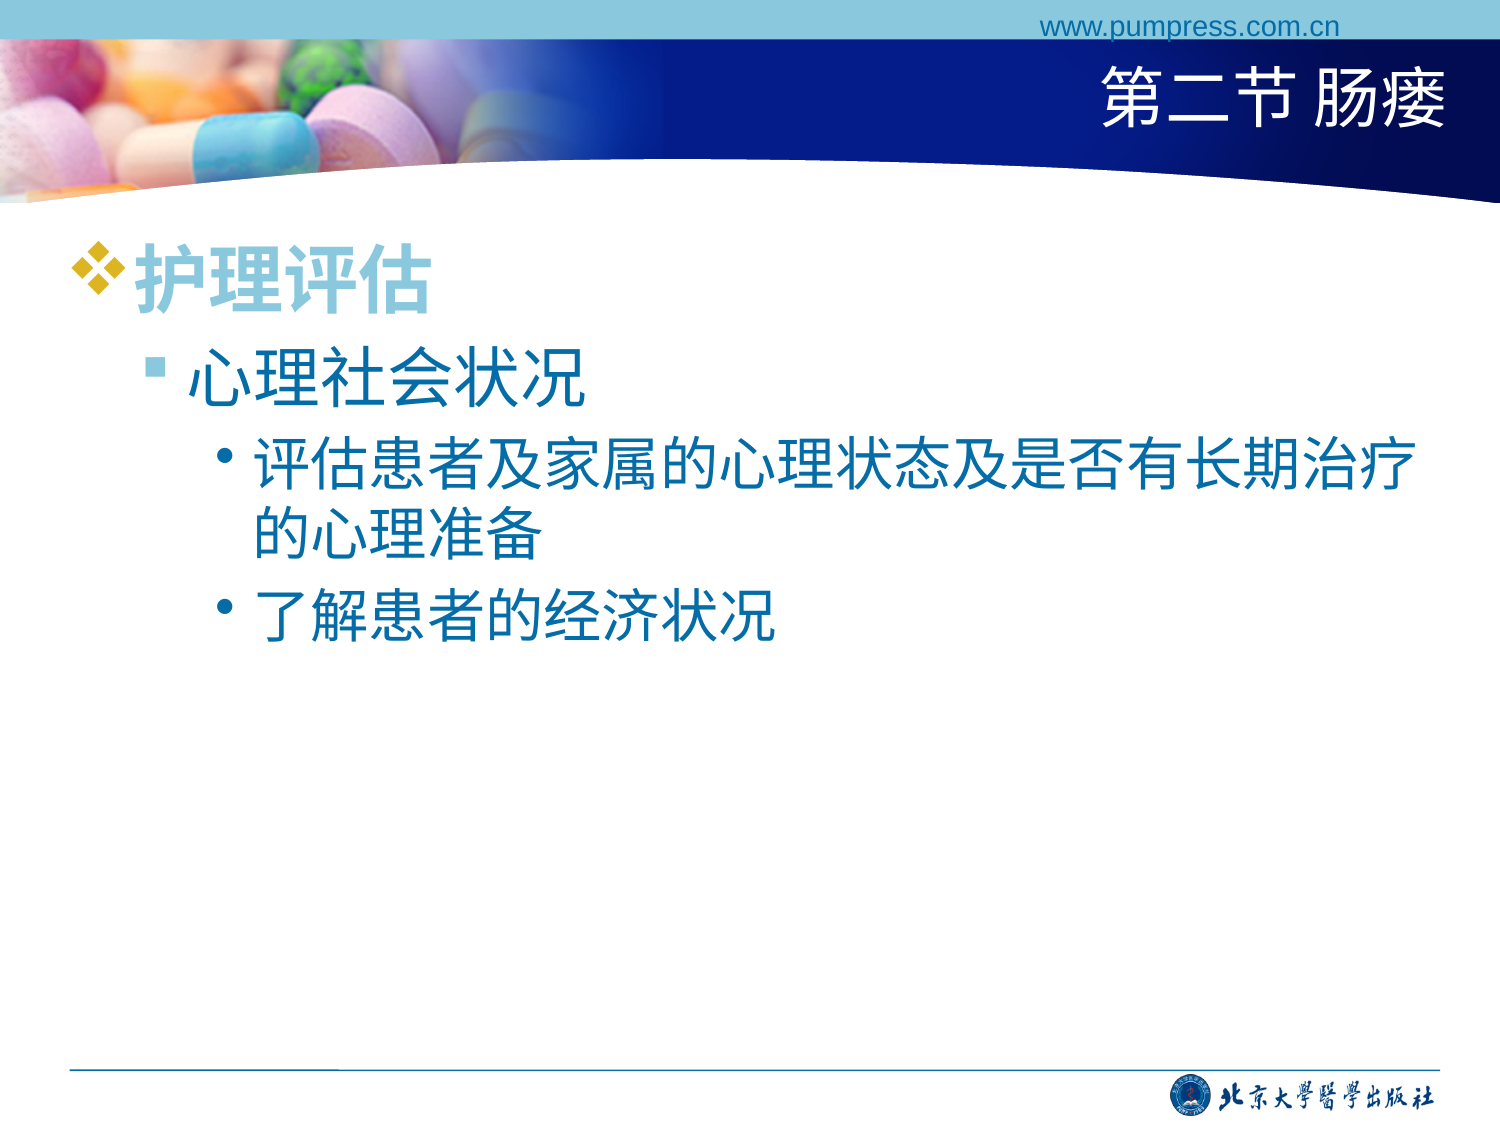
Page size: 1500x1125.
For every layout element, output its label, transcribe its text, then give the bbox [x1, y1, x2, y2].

title 第二节 肠瘘 [137, 49, 1463, 143]
list 护理评估 心理社会状况 评估患者及家属的心理状态及是否有长期治疗的心理准备 了解患者的经济状况 [49, 224, 1463, 1026]
slide_number www.pumpress.com.cn [1025, 0, 1463, 38]
picture [1170, 1074, 1436, 1118]
picture [0, 40, 1500, 203]
